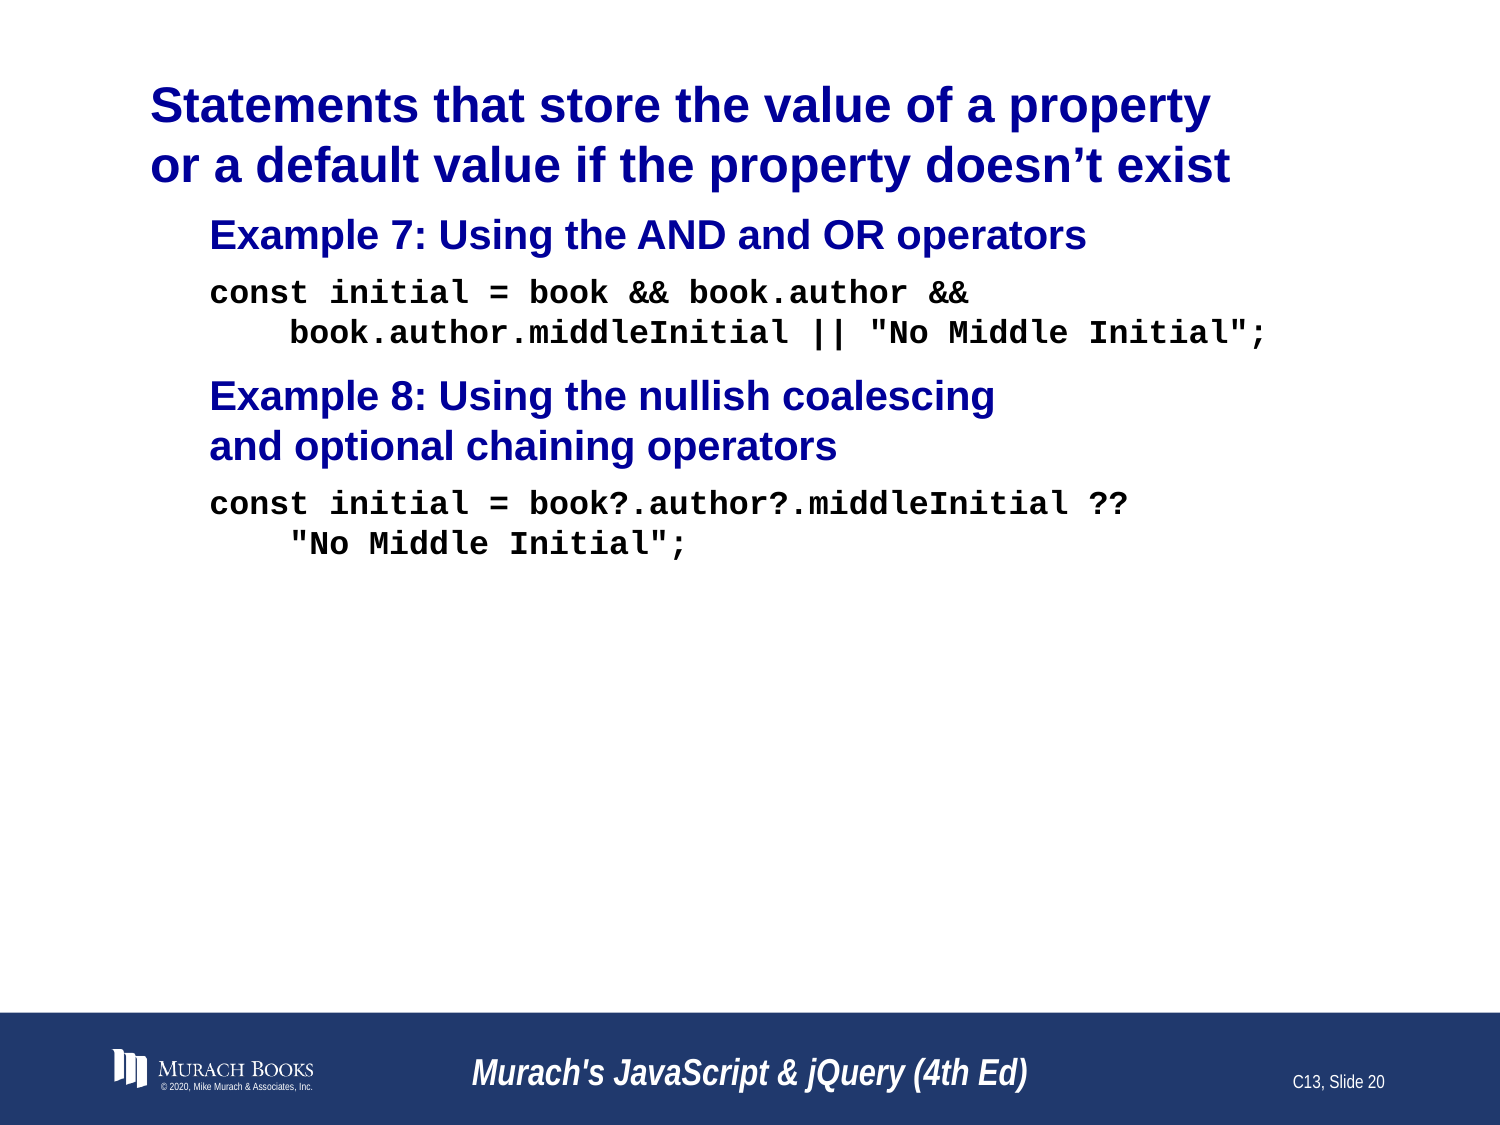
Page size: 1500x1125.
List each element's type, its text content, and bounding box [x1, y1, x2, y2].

slide_number C13, Slide 20 [1087, 1025, 1400, 1100]
slide_number Murach's JavaScript & jQuery (4th Ed) [463, 1025, 1050, 1100]
footer © 2020, Mike Murach & Associates, Inc. [12, 1025, 463, 1100]
list Example 7: Using the AND and OR operators const initial = book && book.author && book.author.middleInitial || "No Middle Initial"; Example 8: Using the nullish coalescing and optional chaining operators const initial = book?.author?.middleInitial ?? "No Middle Initial"; [137, 200, 1350, 1000]
title Statements that store the value of a property or a default value if the property doesn’t exist [150, 72, 1350, 194]
